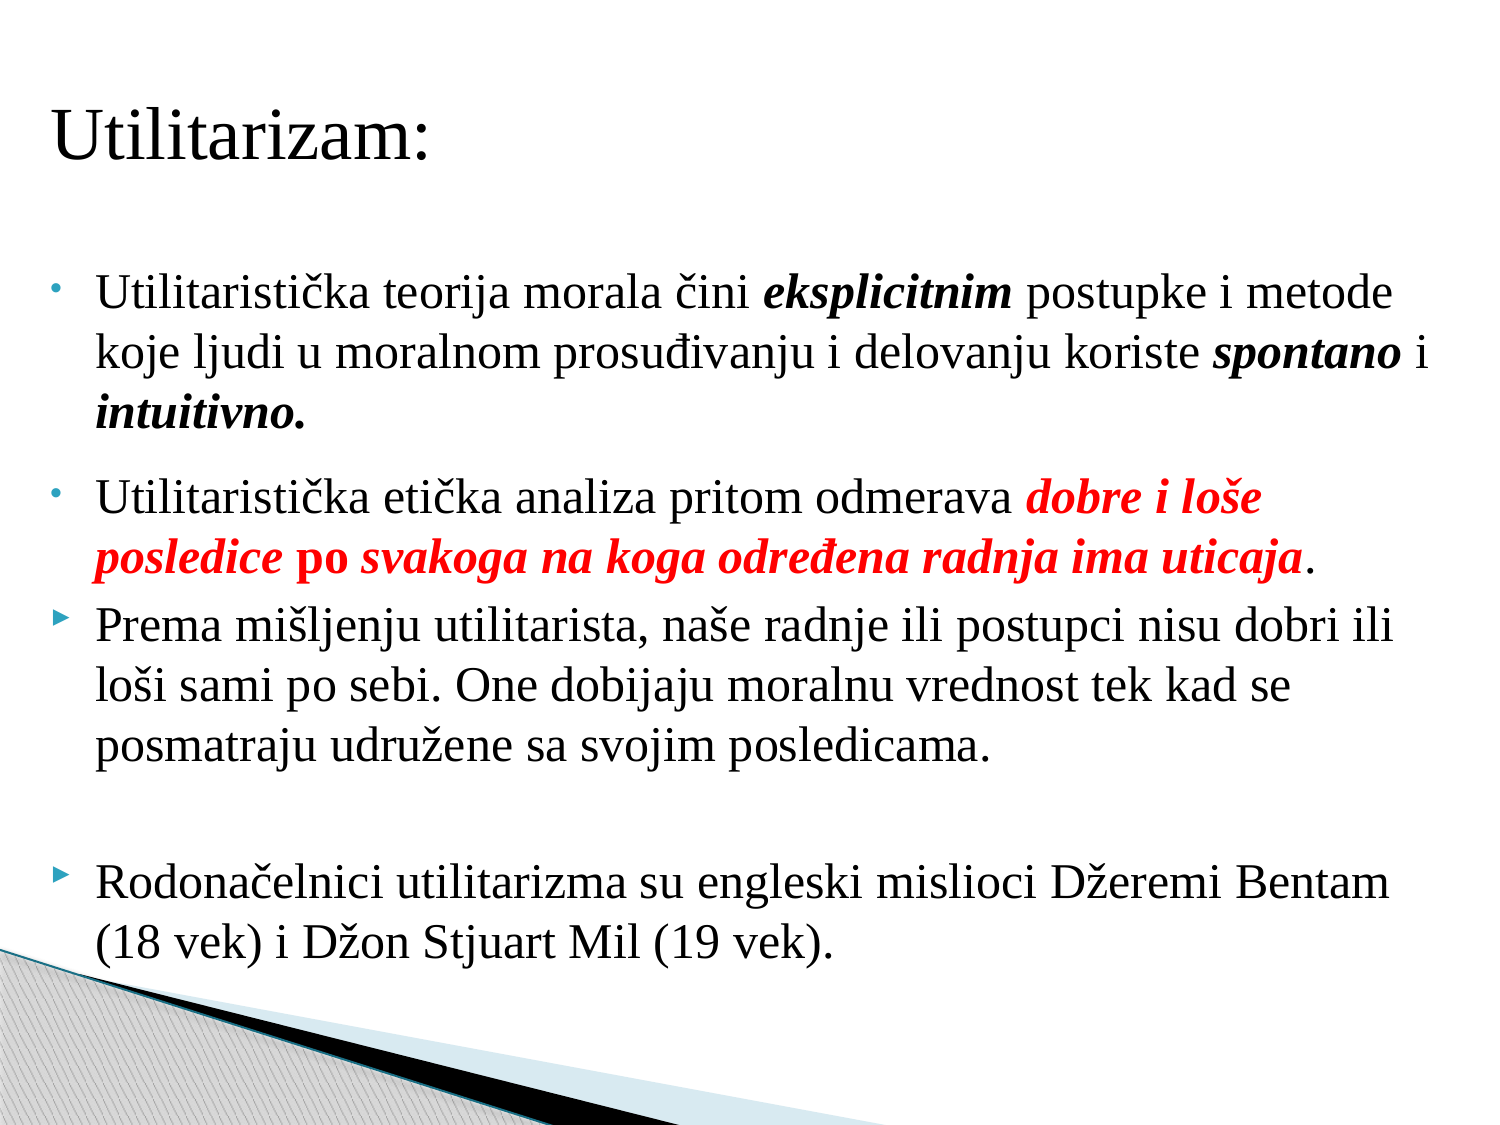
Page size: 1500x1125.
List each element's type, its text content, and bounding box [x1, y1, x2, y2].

list Utilitarizam: Utilitaristička teorija morala čini eksplicitnim postupke i metode koje ljudi u moralnom prosuđivanju i delovanju koriste spontano i intuitivno. Utilitaristička etička analiza pritom odmerava dobre i loše posledice po svakoga na koga određena radnja ima uticaja. Prema mišljenju utilitarista, naše radnje ili postupci nisu dobri ili loši sami po sebi. One dobijaju moralnu vrednost tek kad se posmatraju udružene sa svojim posledicama. Rodonačelnici utilitarizma su engleski mislioci Džeremi Bentam (18 vek) i Džon Stjuart Mil (19 vek). [34, 18, 1477, 1016]
